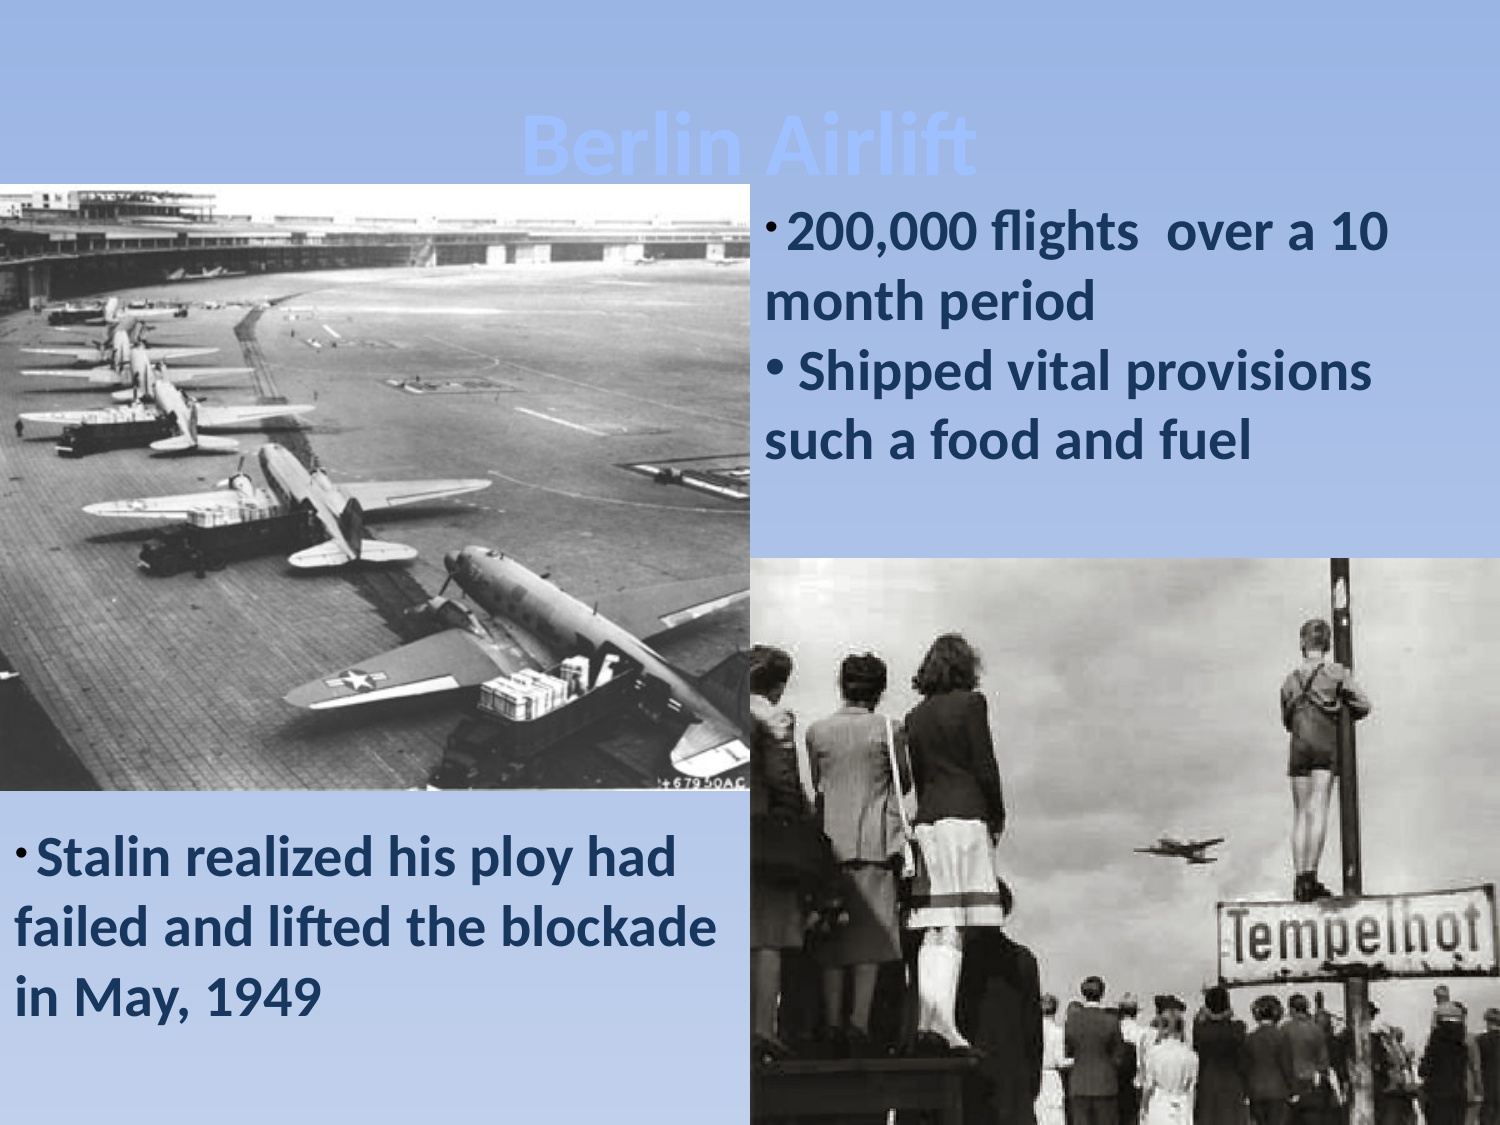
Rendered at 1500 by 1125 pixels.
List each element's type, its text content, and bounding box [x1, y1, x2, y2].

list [0, 184, 751, 791]
title Berlin Airlift [75, 45, 1425, 184]
text_box Stalin realized his ploy had failed and lifted the blockade in May, 1949 [0, 810, 744, 1036]
text_box 200,000 flights over a 10 month period Shipped vital provisions such a food and fuel [751, 184, 1500, 480]
picture [749, 558, 1500, 1125]
